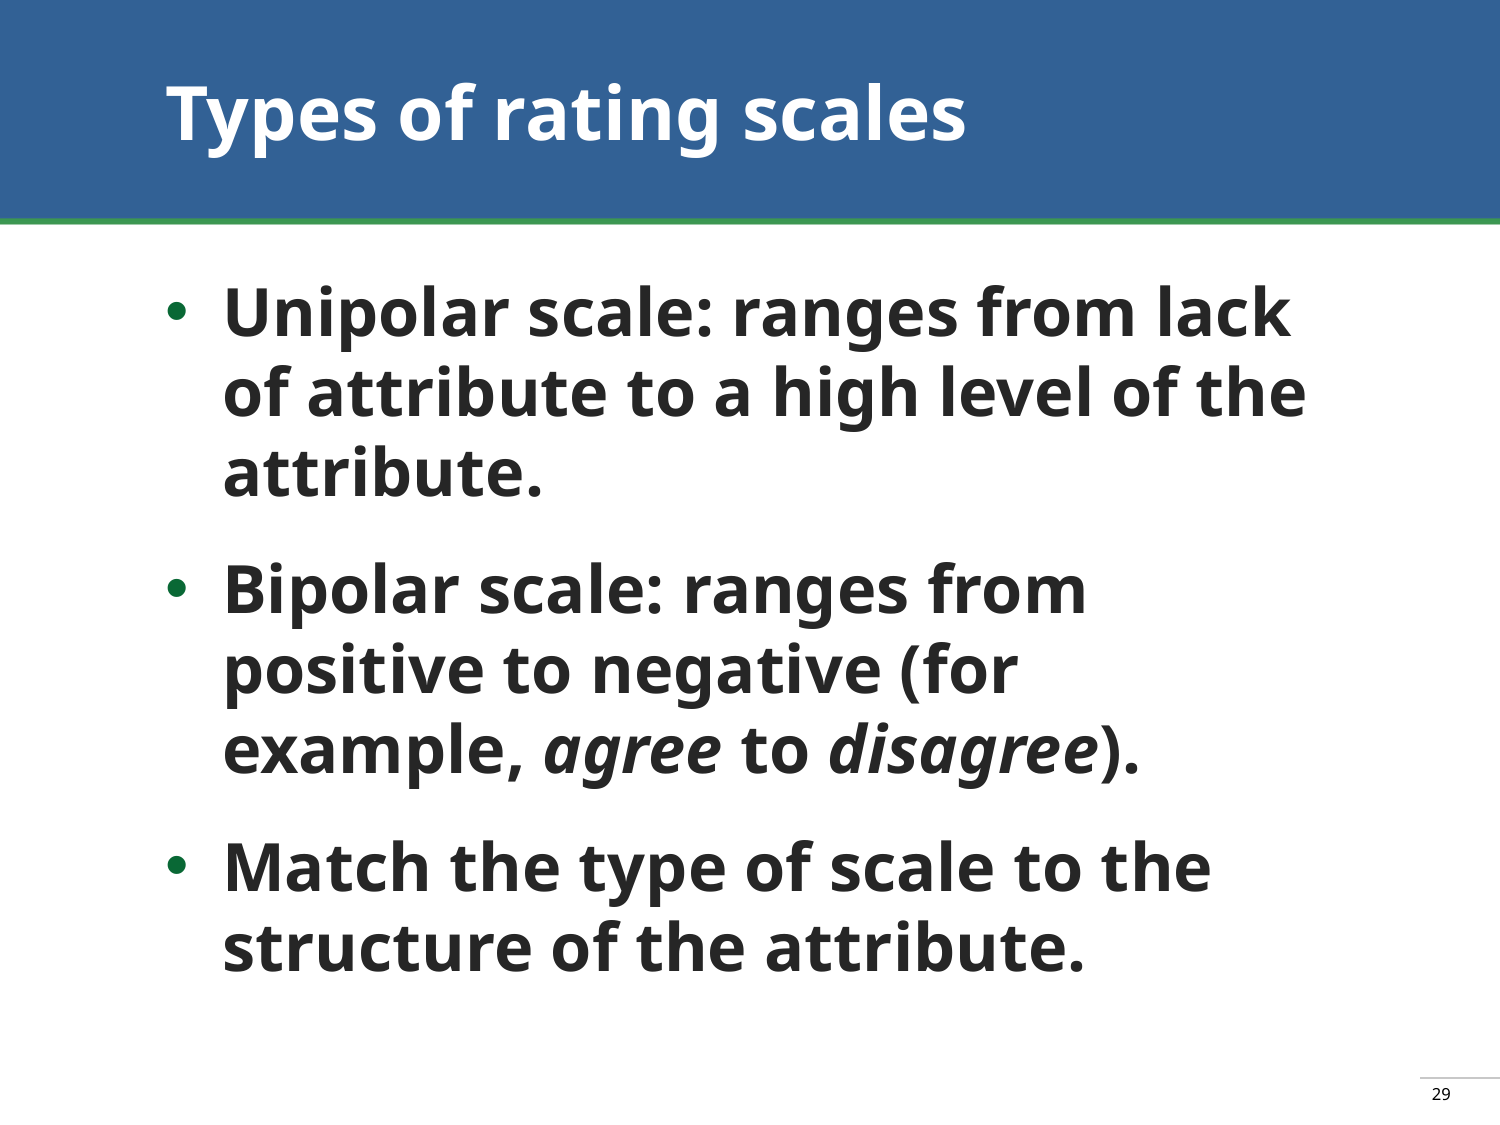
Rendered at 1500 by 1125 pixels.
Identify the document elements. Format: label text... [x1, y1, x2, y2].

picture [0, 0, 1500, 1125]
list Unipolar scale: ranges from lack of attribute to a high level of the attribute. Bipolar scale: ranges from positive to negative (for example, agree to disagree). Match the type of scale to the structure of the attribute. [150, 262, 1350, 1005]
title Types of rating scales [150, 0, 1350, 221]
slide_number 29 [1431, 1085, 1458, 1106]
